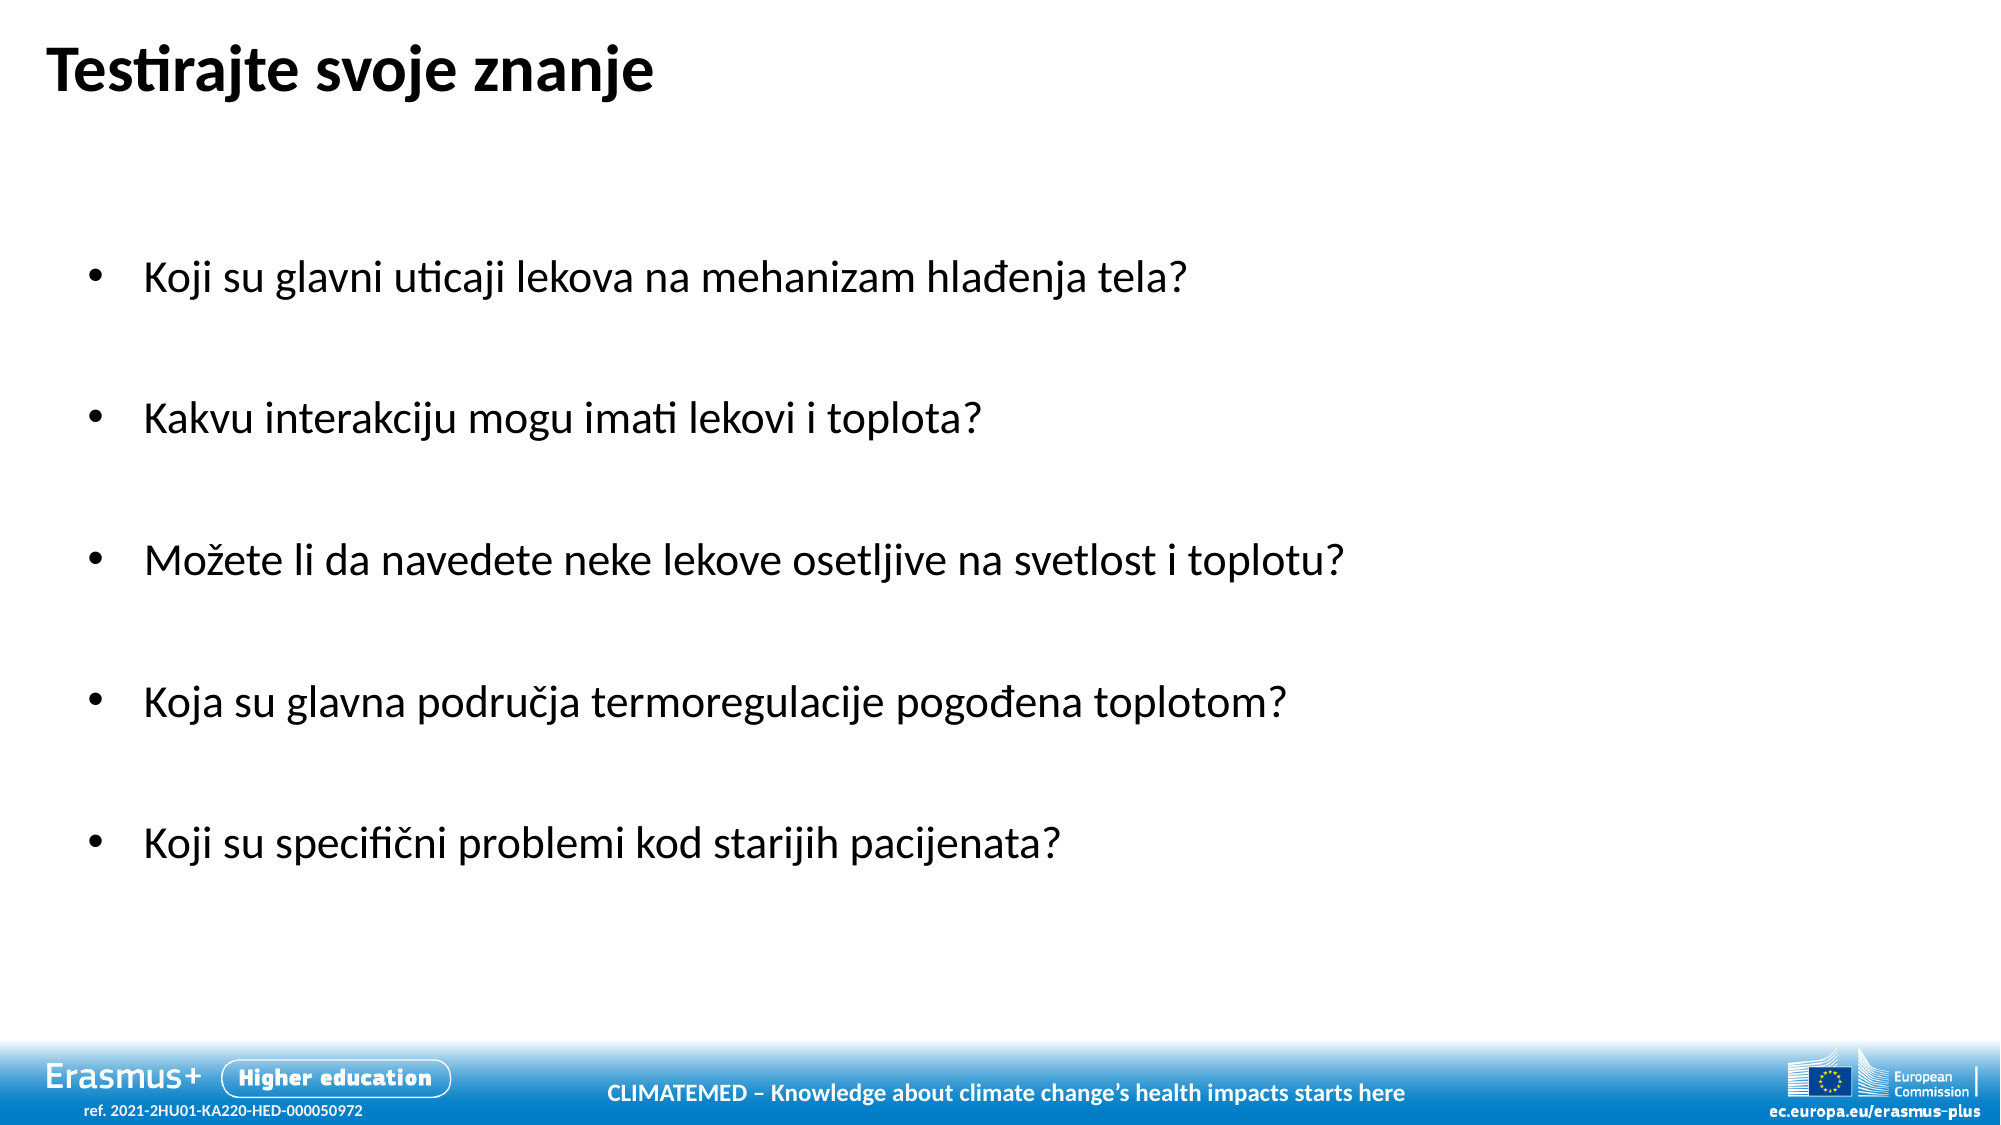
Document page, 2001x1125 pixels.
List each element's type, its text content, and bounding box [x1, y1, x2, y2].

list Koji su glavni uticaji lekova na mehanizam hlađenja tela? Kakvu interakciju mogu imati lekovi i toplota? Možete li da navedete neke lekove osetljive na svetlost i toplotu? Koja su glavna područja termoregulacije pogođena toplotom? Koji su specifični problemi kod starijih pacijenata? [72, 233, 1932, 1035]
picture [0, 899, 2000, 1125]
title Testirajte svoje znanje [31, 25, 1984, 116]
